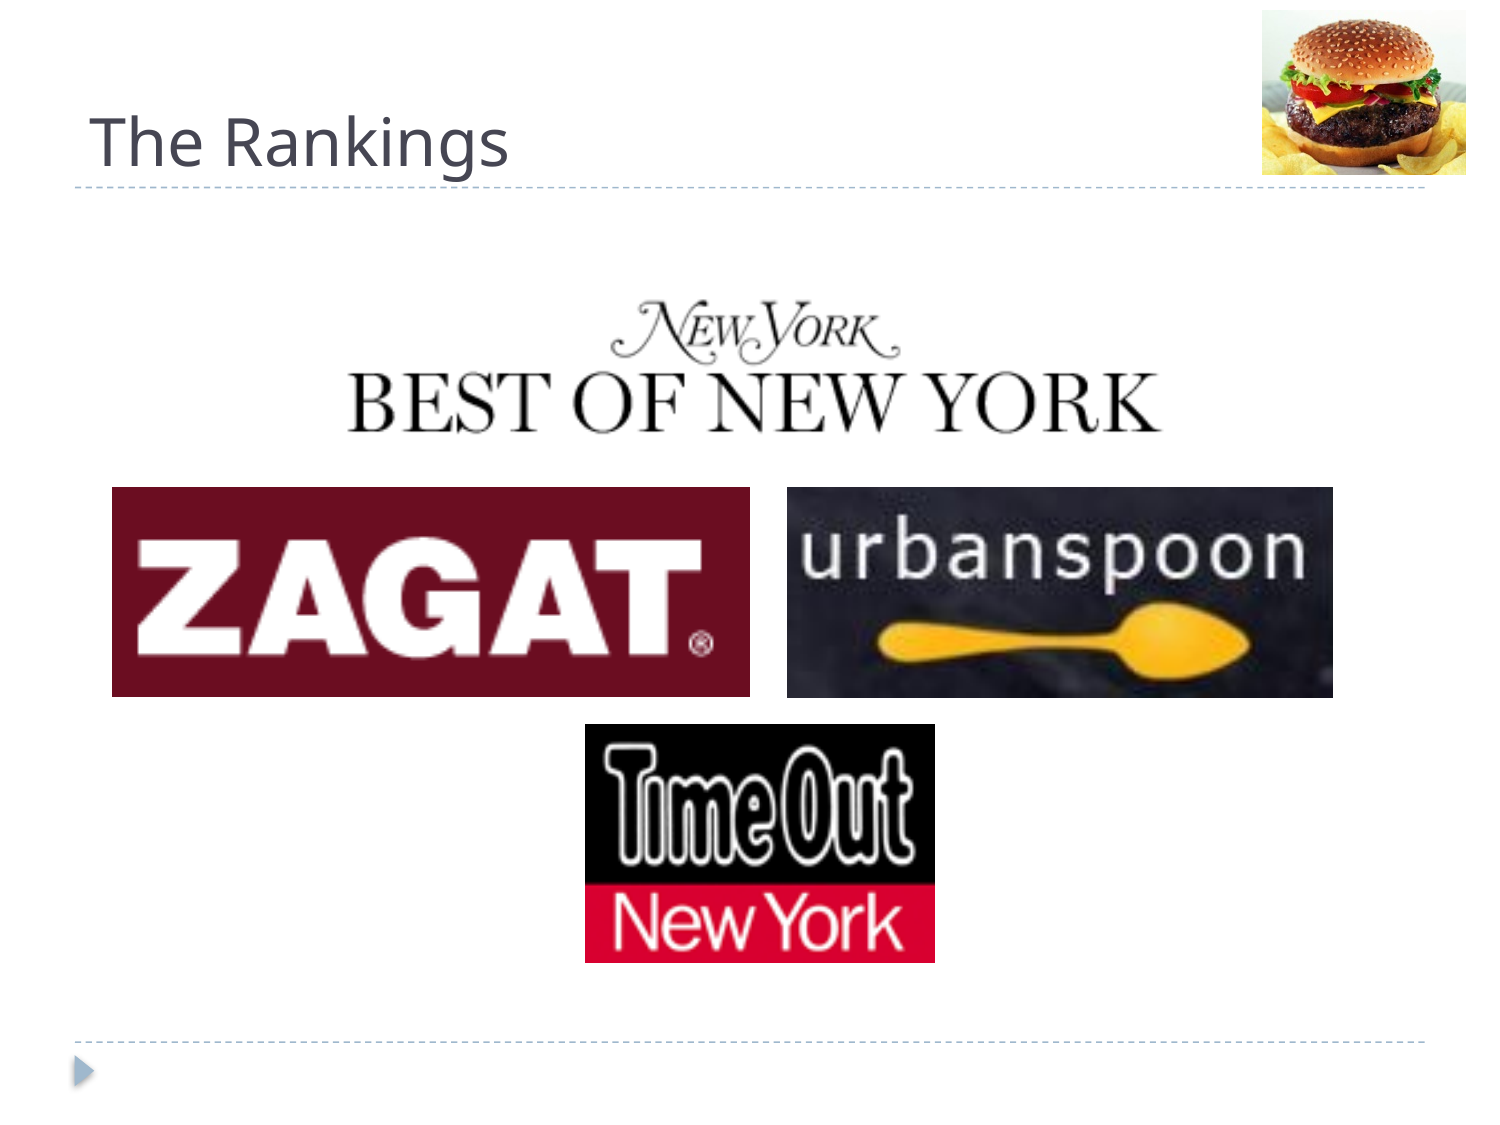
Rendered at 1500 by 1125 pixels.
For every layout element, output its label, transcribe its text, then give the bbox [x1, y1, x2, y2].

picture [787, 487, 1333, 699]
title The Rankings [75, 24, 1263, 188]
picture [1262, 9, 1466, 176]
picture [112, 487, 750, 698]
picture [584, 724, 935, 964]
picture [344, 287, 1176, 451]
